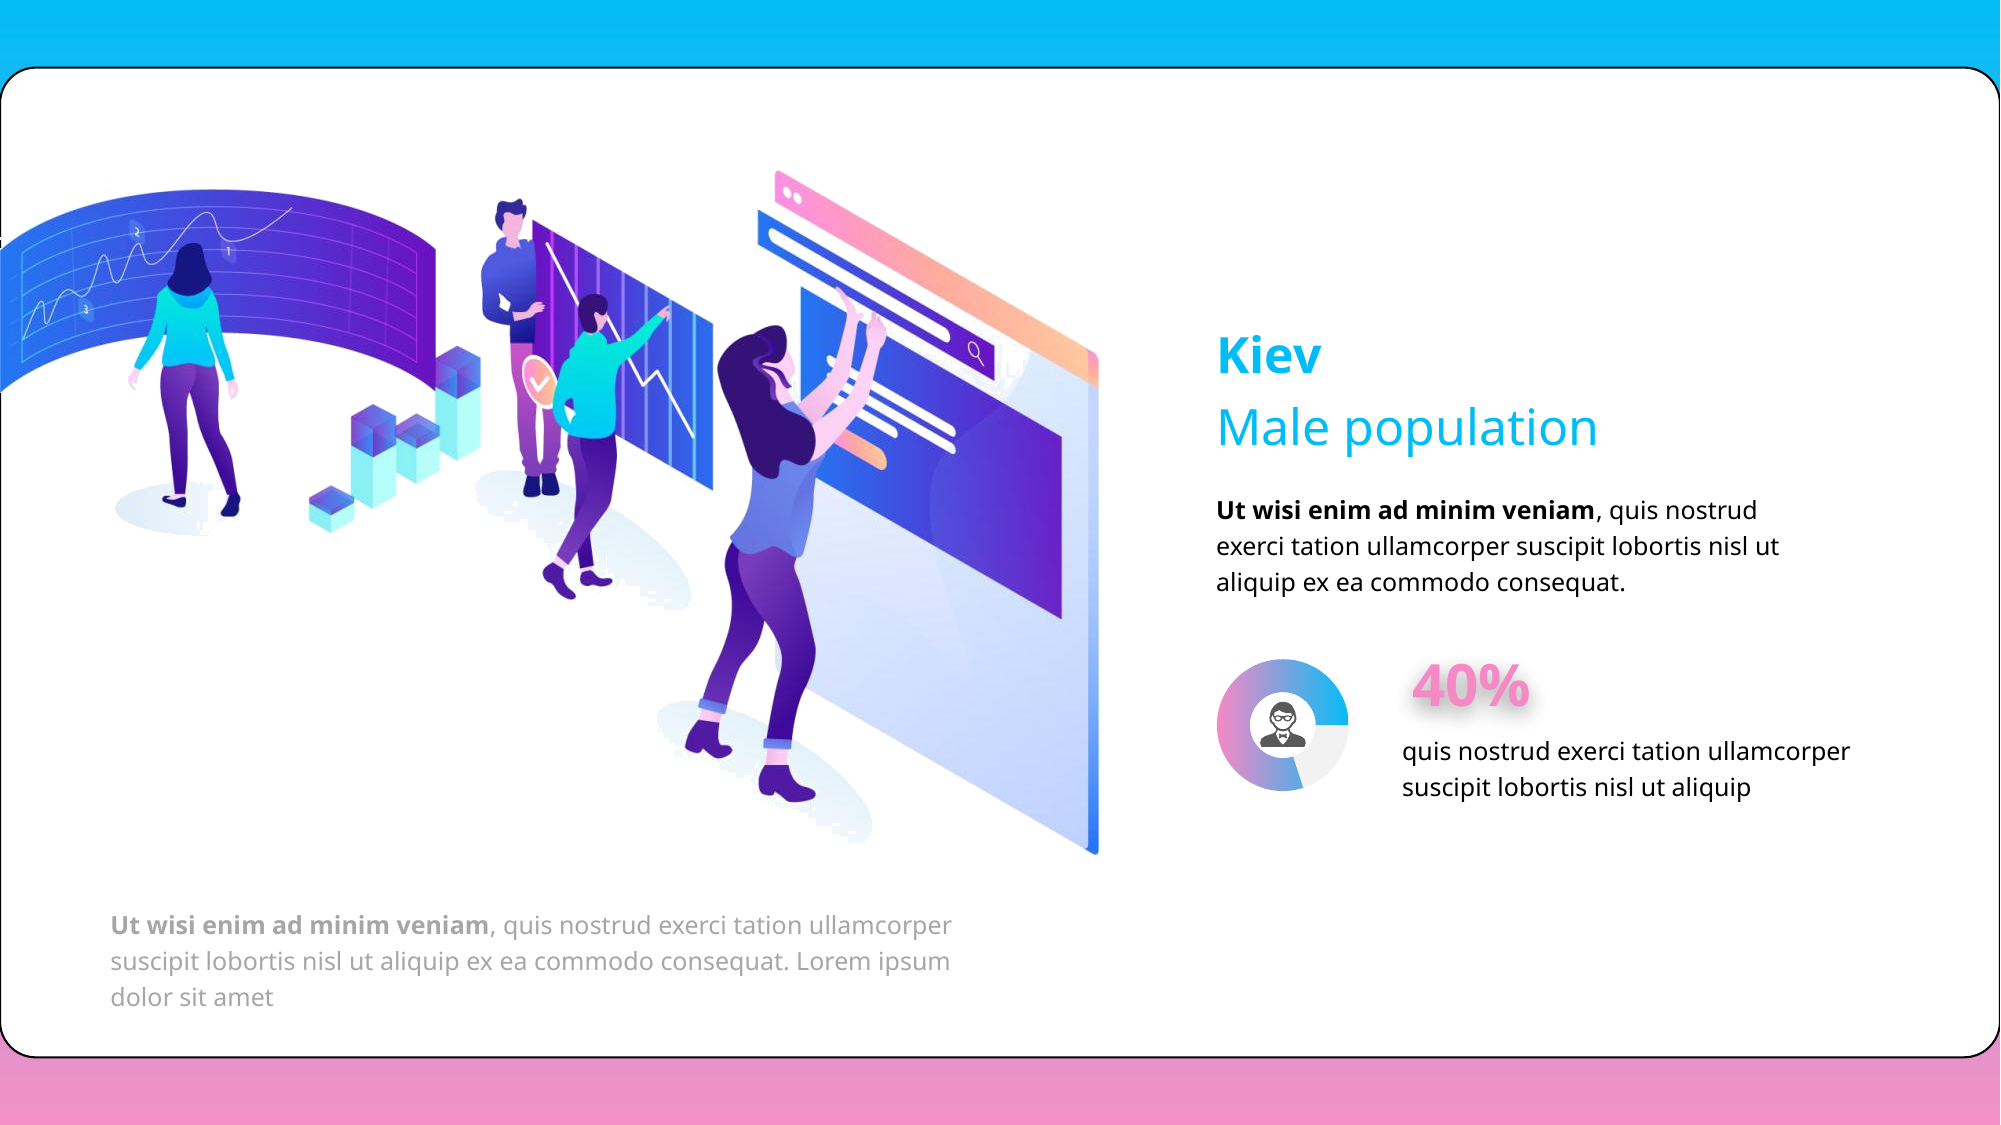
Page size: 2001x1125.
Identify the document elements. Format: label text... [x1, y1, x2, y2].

text_box Kiev Male population [1201, 304, 1769, 463]
text_box Ut wisi enim ad minim veniam, quis nostrud exerci tation ullamcorper suscipit lobortis nisl ut aliquip ex ea commodo consequat. Lorem ipsum dolor sit amet [95, 955, 1004, 1019]
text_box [1201, 644, 1365, 806]
text_box Ut wisi enim ad minim veniam, quis nostrud exerci tation ullamcorper suscipit lobortis nisl ut aliquip ex ea commodo consequat. [1201, 481, 1806, 604]
text_box [0, 66, 2000, 1059]
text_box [1387, 640, 1959, 807]
picture [0, 170, 1099, 955]
